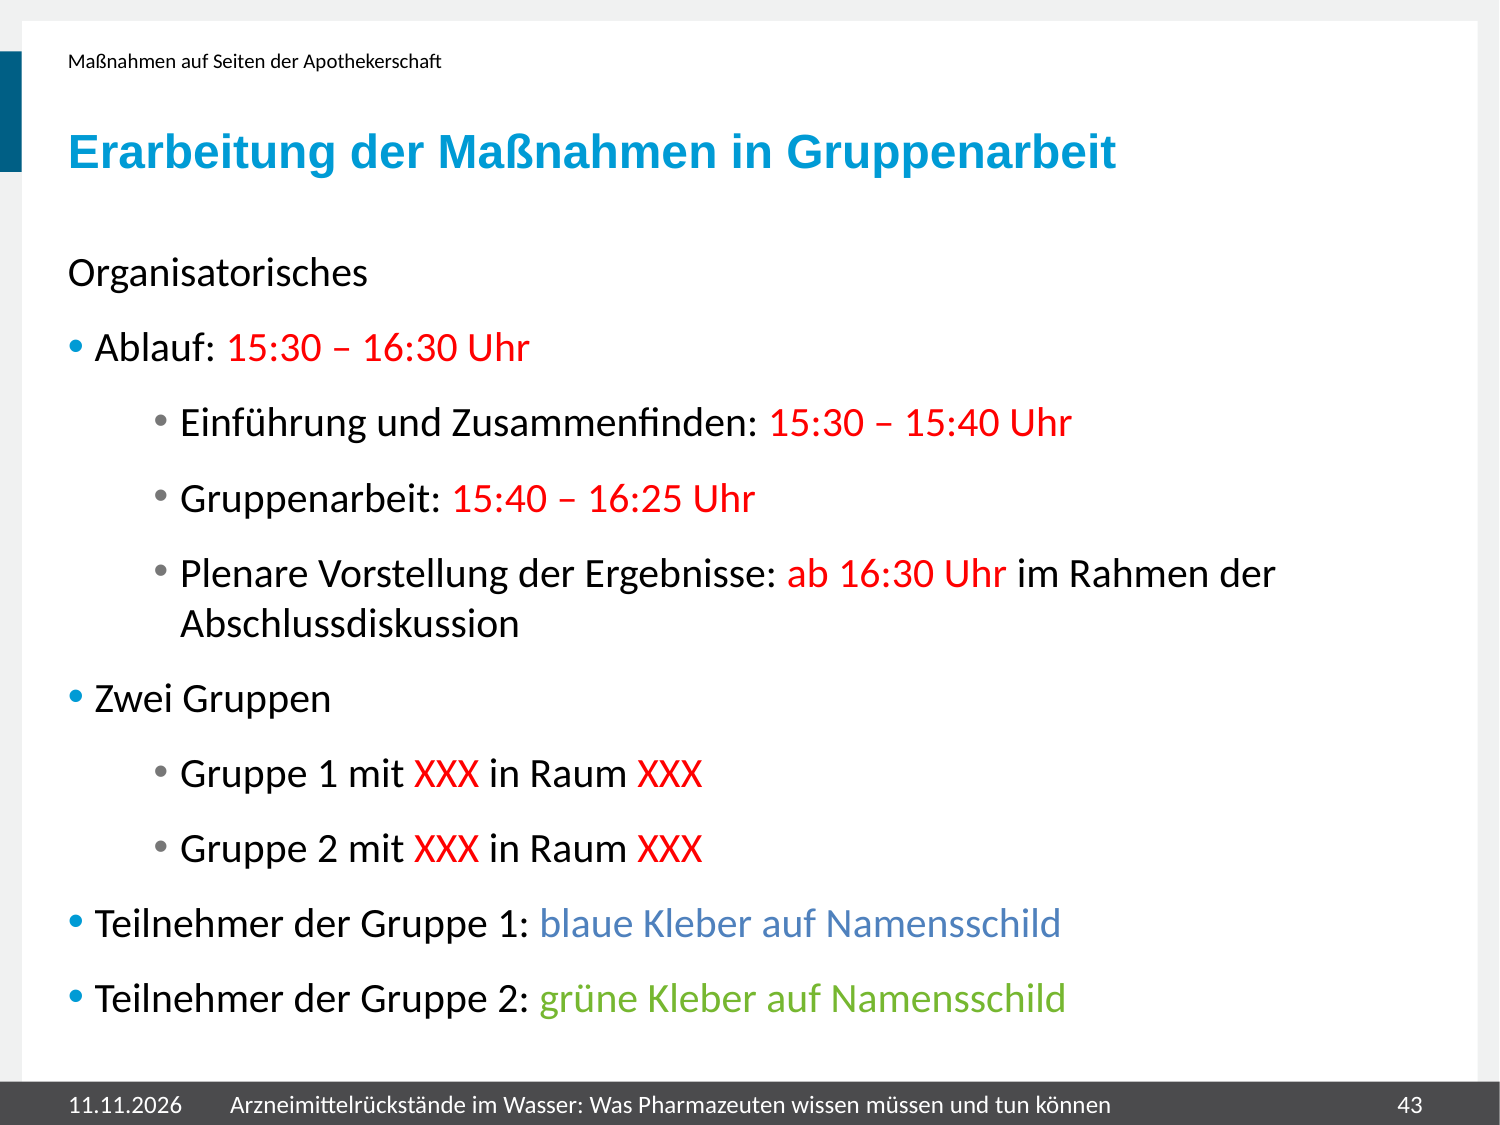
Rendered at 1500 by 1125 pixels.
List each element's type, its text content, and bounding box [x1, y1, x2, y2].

list Organisatorisches Ablauf: 15:30 – 16:30 Uhr Einführung und Zusammenfinden: 15:30 – 15:40 Uhr Gruppenarbeit: 15:40 – 16:25 Uhr Plenare Vorstellung der Ergebnisse: ab 16:30 Uhr im Rahmen der Abschlussdiskussion Zwei Gruppen Gruppe 1 mit XXX in Raum XXX Gruppe 2 mit XXX in Raum XXX Teilnehmer der Gruppe 1: blaue Kleber auf Namensschild Teilnehmer der Gruppe 2: grüne Kleber auf Namensschild [67, 245, 1415, 1044]
footer Arzneimittelrückstände im Wasser: Was Pharmazeuten wissen müssen und tun können [230, 1082, 1199, 1125]
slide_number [68, 1082, 230, 1125]
list Maßnahmen auf Seiten der Apothekerschaft [67, 47, 1415, 86]
slide_number 43 [1331, 1082, 1423, 1125]
title Erarbeitung der Maßnahmen in Gruppenarbeit [67, 77, 1418, 178]
